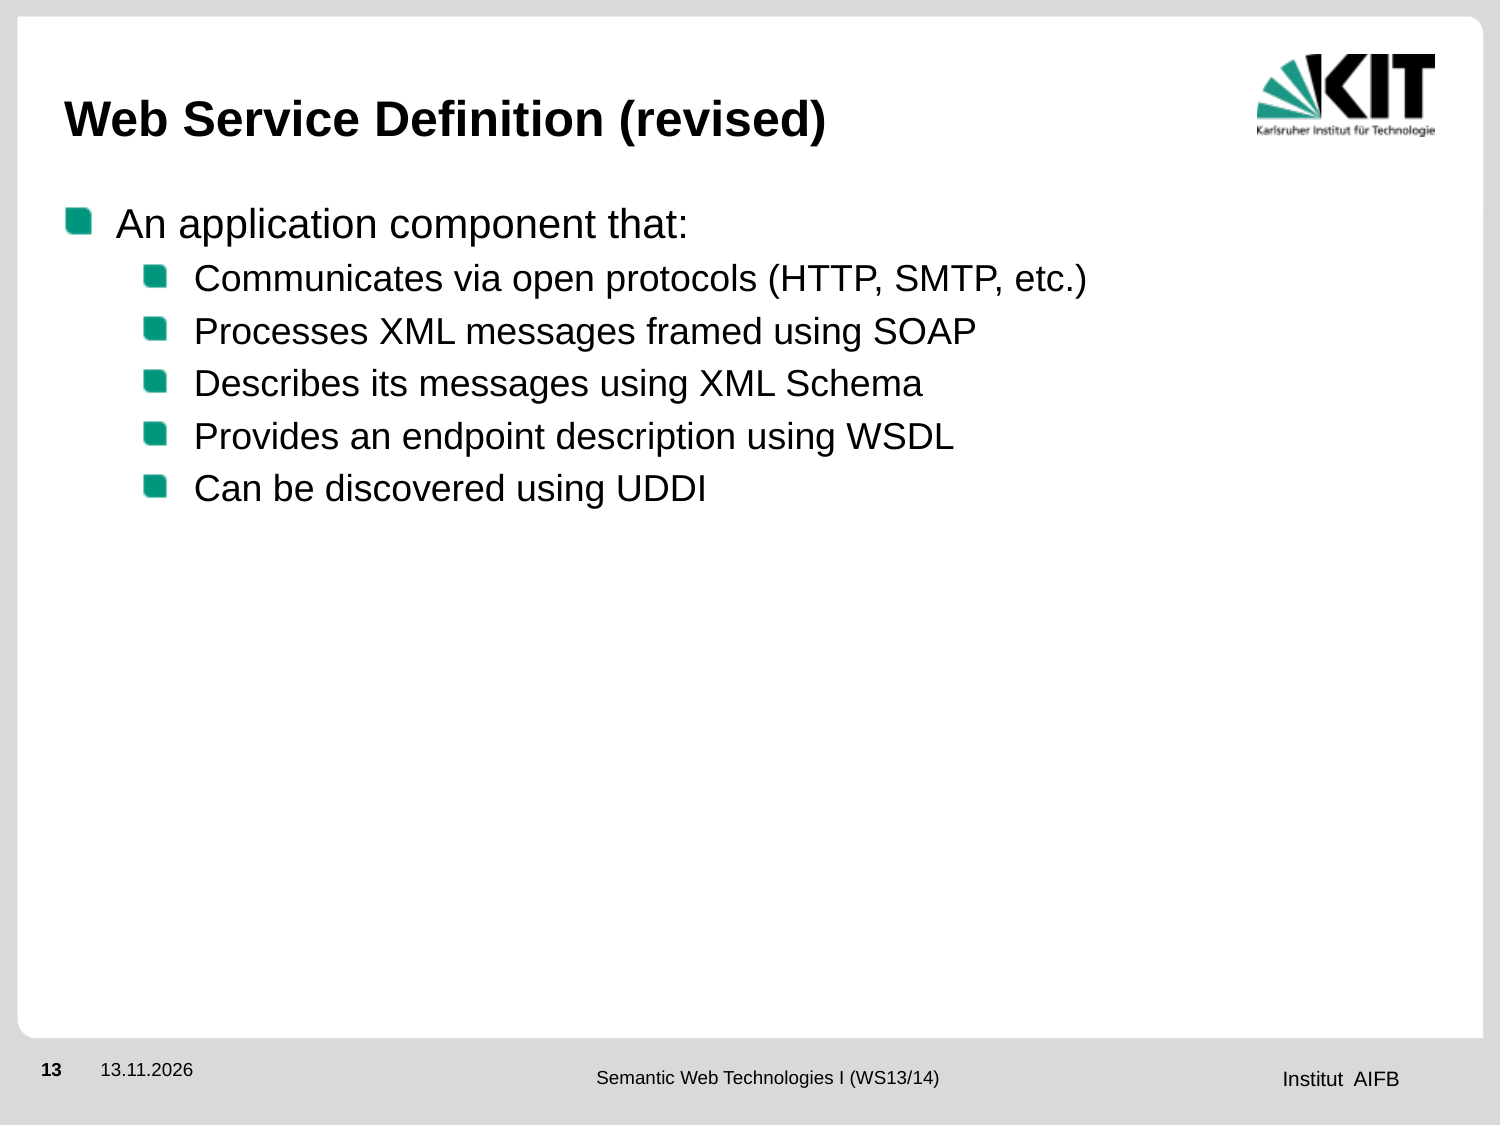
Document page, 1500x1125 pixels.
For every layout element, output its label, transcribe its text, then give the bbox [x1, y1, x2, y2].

title Web Service Definition (revised) [64, 54, 1198, 147]
picture [0, 0, 1500, 1125]
list An application component that: Communicates via open protocols (HTTP, SMTP, etc.) Processes XML messages framed using SOAP Describes its messages using XML Schema Provides an endpoint description using WSDL Can be discovered using UDDI [64, 196, 1436, 1000]
